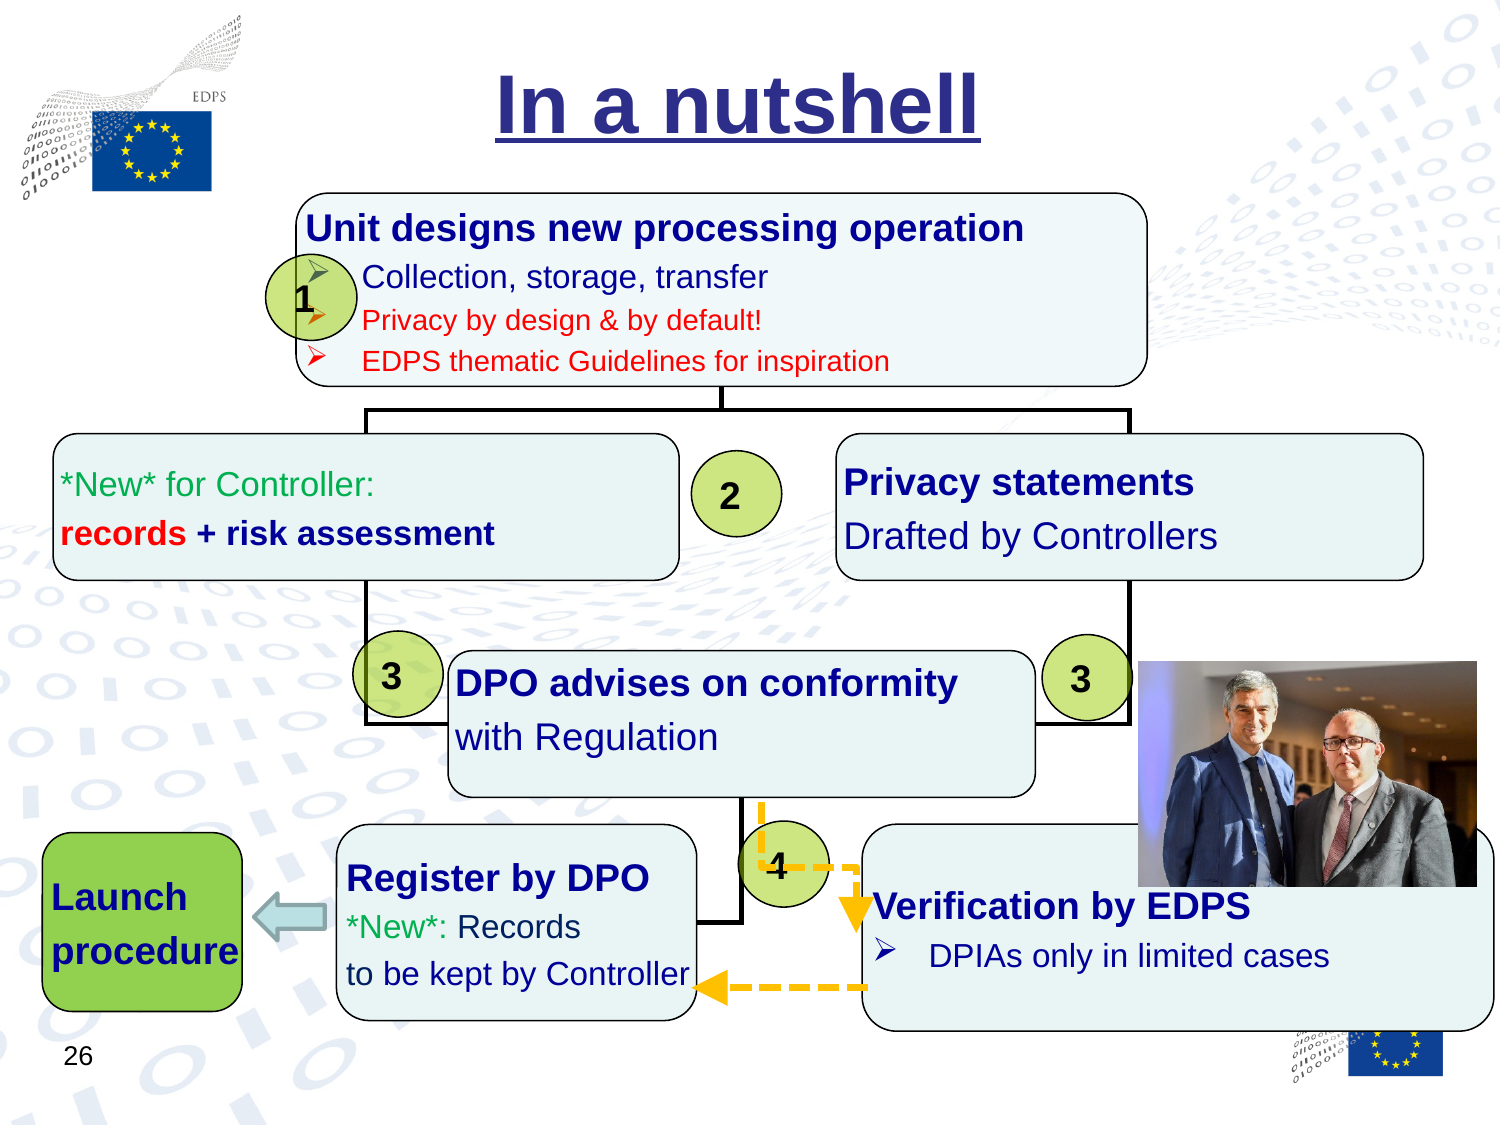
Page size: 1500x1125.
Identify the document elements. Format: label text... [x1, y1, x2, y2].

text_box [52, 189, 1424, 1021]
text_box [743, 820, 875, 916]
text_box Launch procedure [42, 846, 47, 998]
text_box Verification by EDPS DPIAs only in limited cases [884, 832, 1494, 1032]
title In a nutshell [245, 42, 1288, 164]
picture [0, 0, 1500, 1125]
slide_number 26 [48, 1031, 399, 1110]
